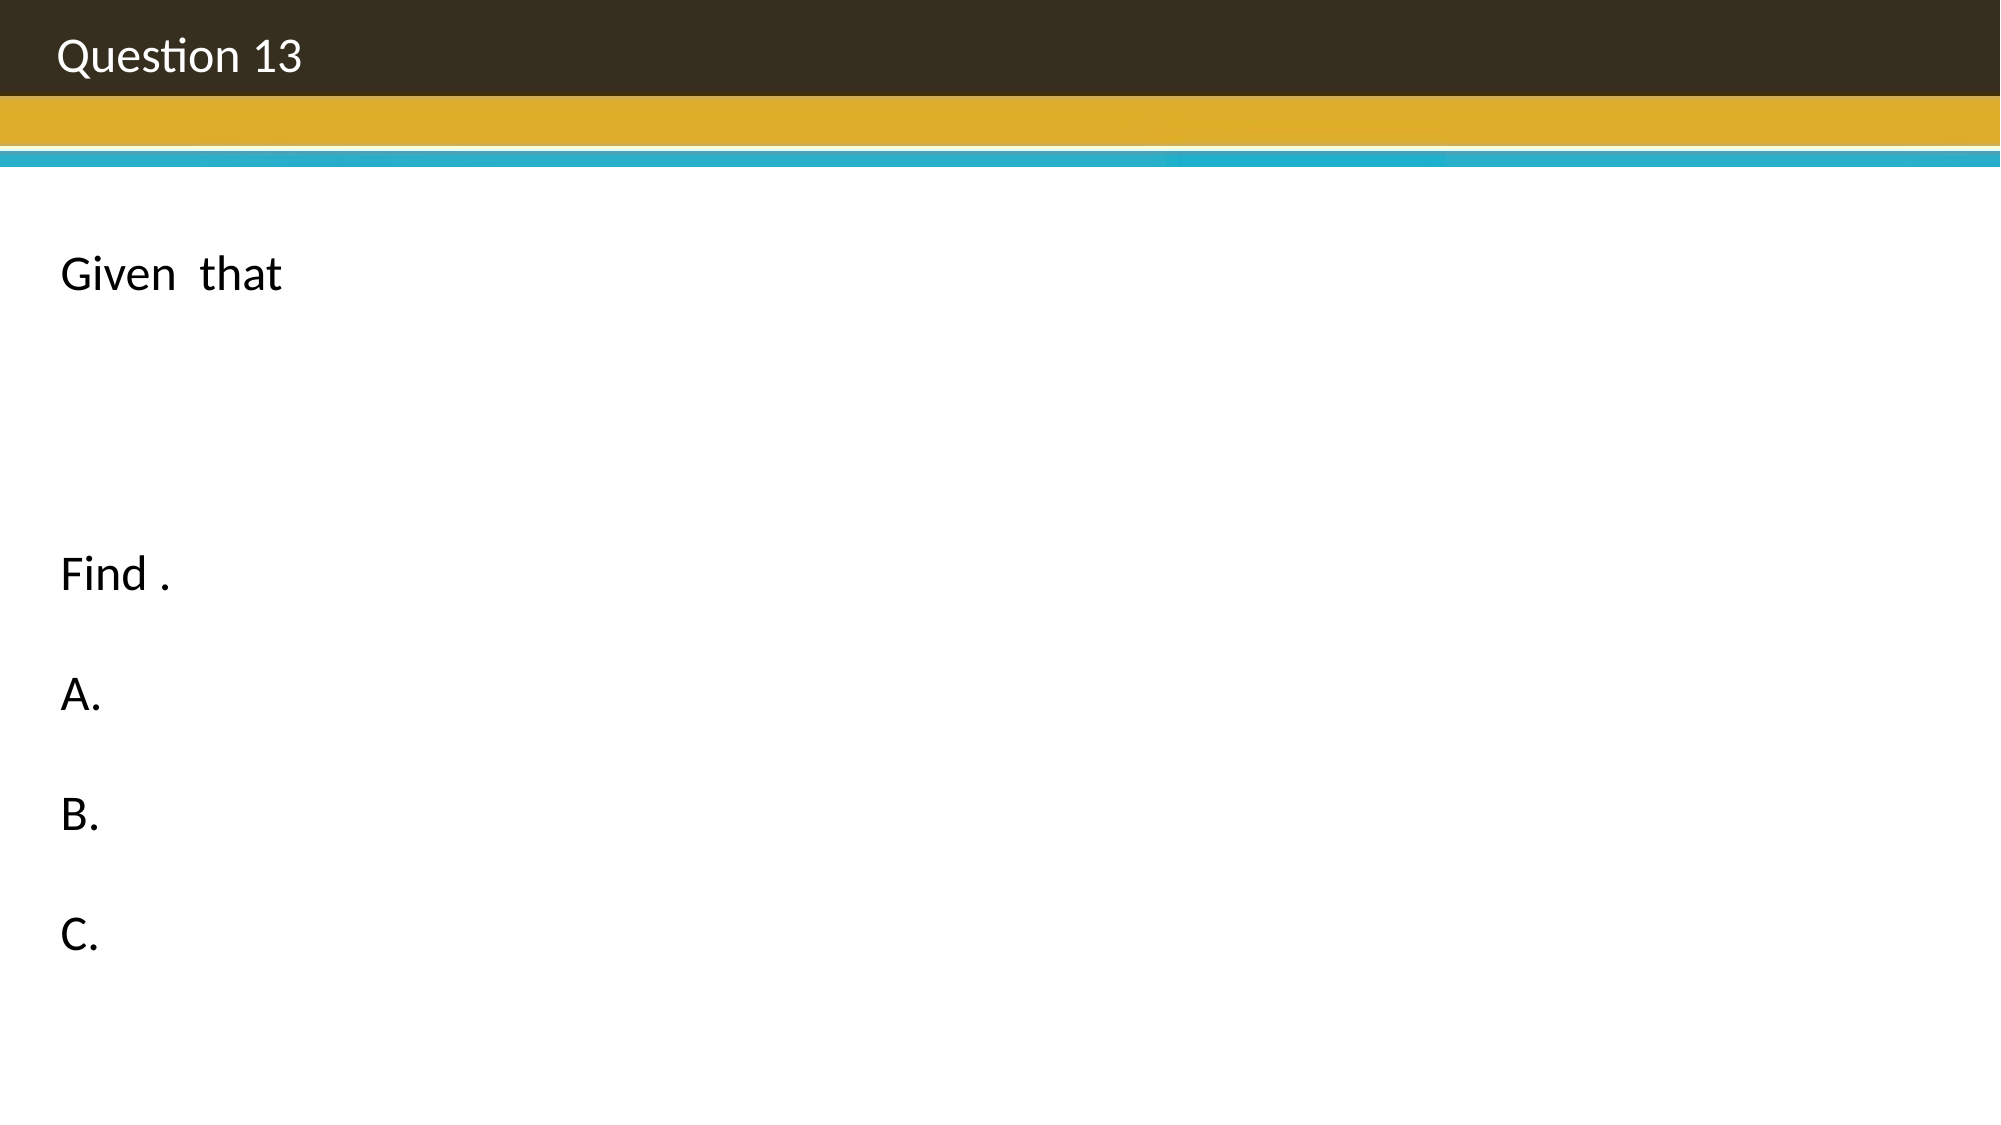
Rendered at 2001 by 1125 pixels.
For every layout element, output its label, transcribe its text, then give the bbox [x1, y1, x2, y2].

picture [0, 0, 2000, 167]
text_box Question 13 [41, 14, 318, 90]
